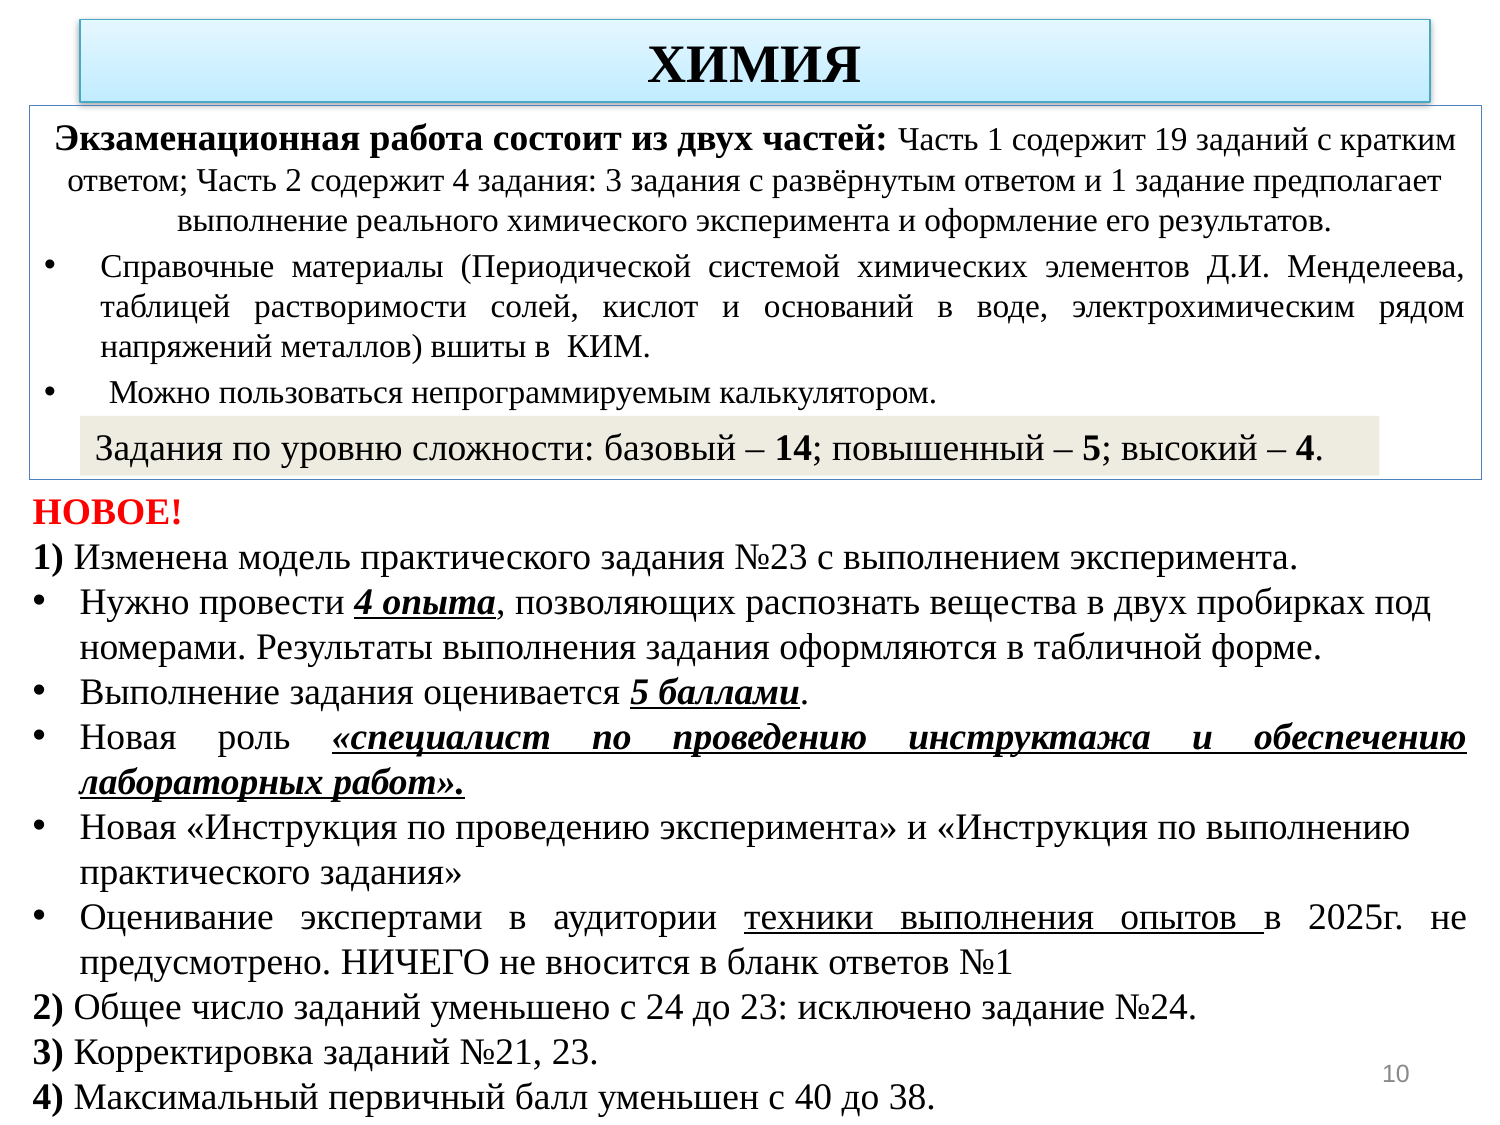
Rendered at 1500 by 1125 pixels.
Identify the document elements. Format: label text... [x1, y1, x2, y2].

list Экзаменационная работа состоит из двух частей: Часть 1 содержит 19 заданий с кратким ответом; Часть 2 содержит 4 задания: 3 задания с развёрнутым ответом и 1 задание предполагает выполнение реального химического эксперимента и оформление его результатов. Справочные материалы (Периодической системой химических элементов Д.И. Менделеева, таблицей растворимости солей, кислот и оснований в воде, электрохимическим рядом напряжений металлов) вшиты в КИМ. Можно пользоваться непрограммируемым калькулятором. [29, 105, 1482, 479]
text_box НОВОЕ! 1) Изменена модель практического задания №23 с выполнением эксперимента. Нужно провести 4 опыта, позволяющих распознать вещества в двух пробирках под номерами. Результаты выполнения задания оформляются в табличной форме. Выполнение задания оценивается 5 баллами. Новая роль «специалист по проведению инструктажа и обеспечению лабораторных работ». Новая «Инструкция по проведению эксперимента» и «Инструкция по выполнению практического задания» Оценивание экспертами в аудитории техники выполнения опытов в 2025г. не предусмотрено. НИЧЕГО не вносится в бланк ответов №1 2) Общее число заданий уменьшено с 24 до 23: исключено задание №24. 3) Корректировка заданий №21, 23. 4) Максимальный первичный балл уменьшен с 40 до 38. [17, 479, 1482, 1125]
text_box Задания по уровню сложности: базовый – 14; повышенный – 5; высокий – 4. [80, 415, 1380, 476]
text_box ХИМИЯ [79, 19, 1431, 103]
